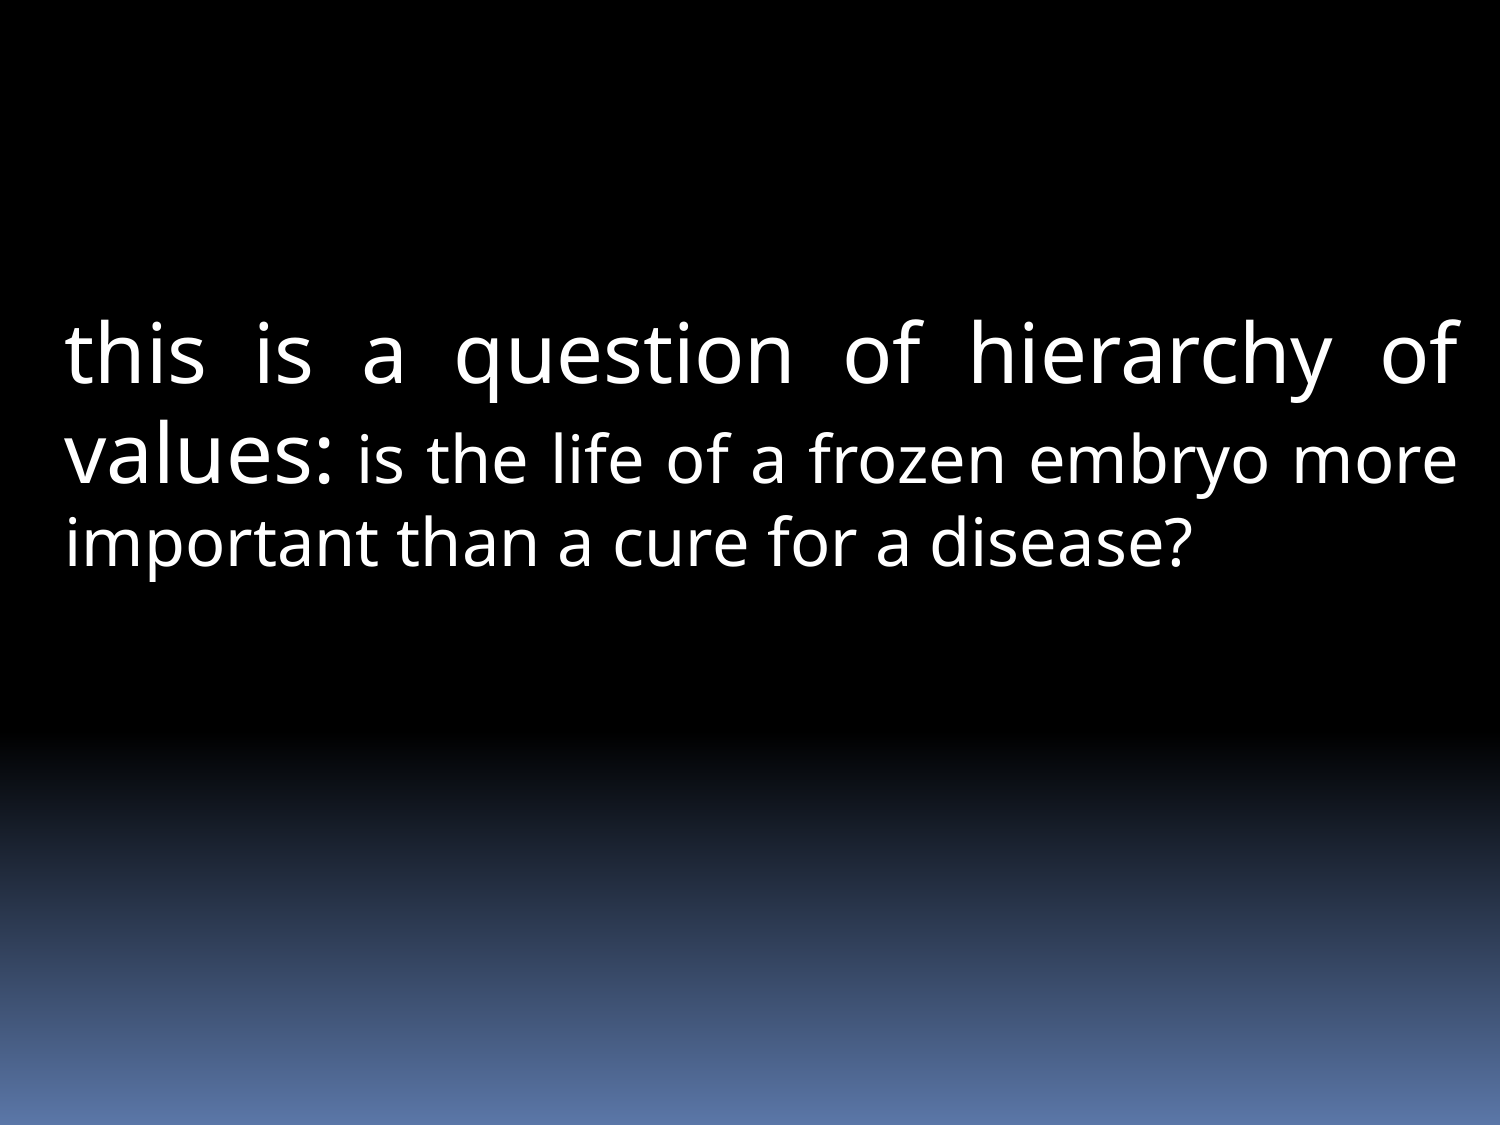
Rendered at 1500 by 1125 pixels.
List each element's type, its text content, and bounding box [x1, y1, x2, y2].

text_box this is a question of hierarchy of values: is the life of a frozen embryo more important than a cure for a disease? [49, 292, 1475, 588]
